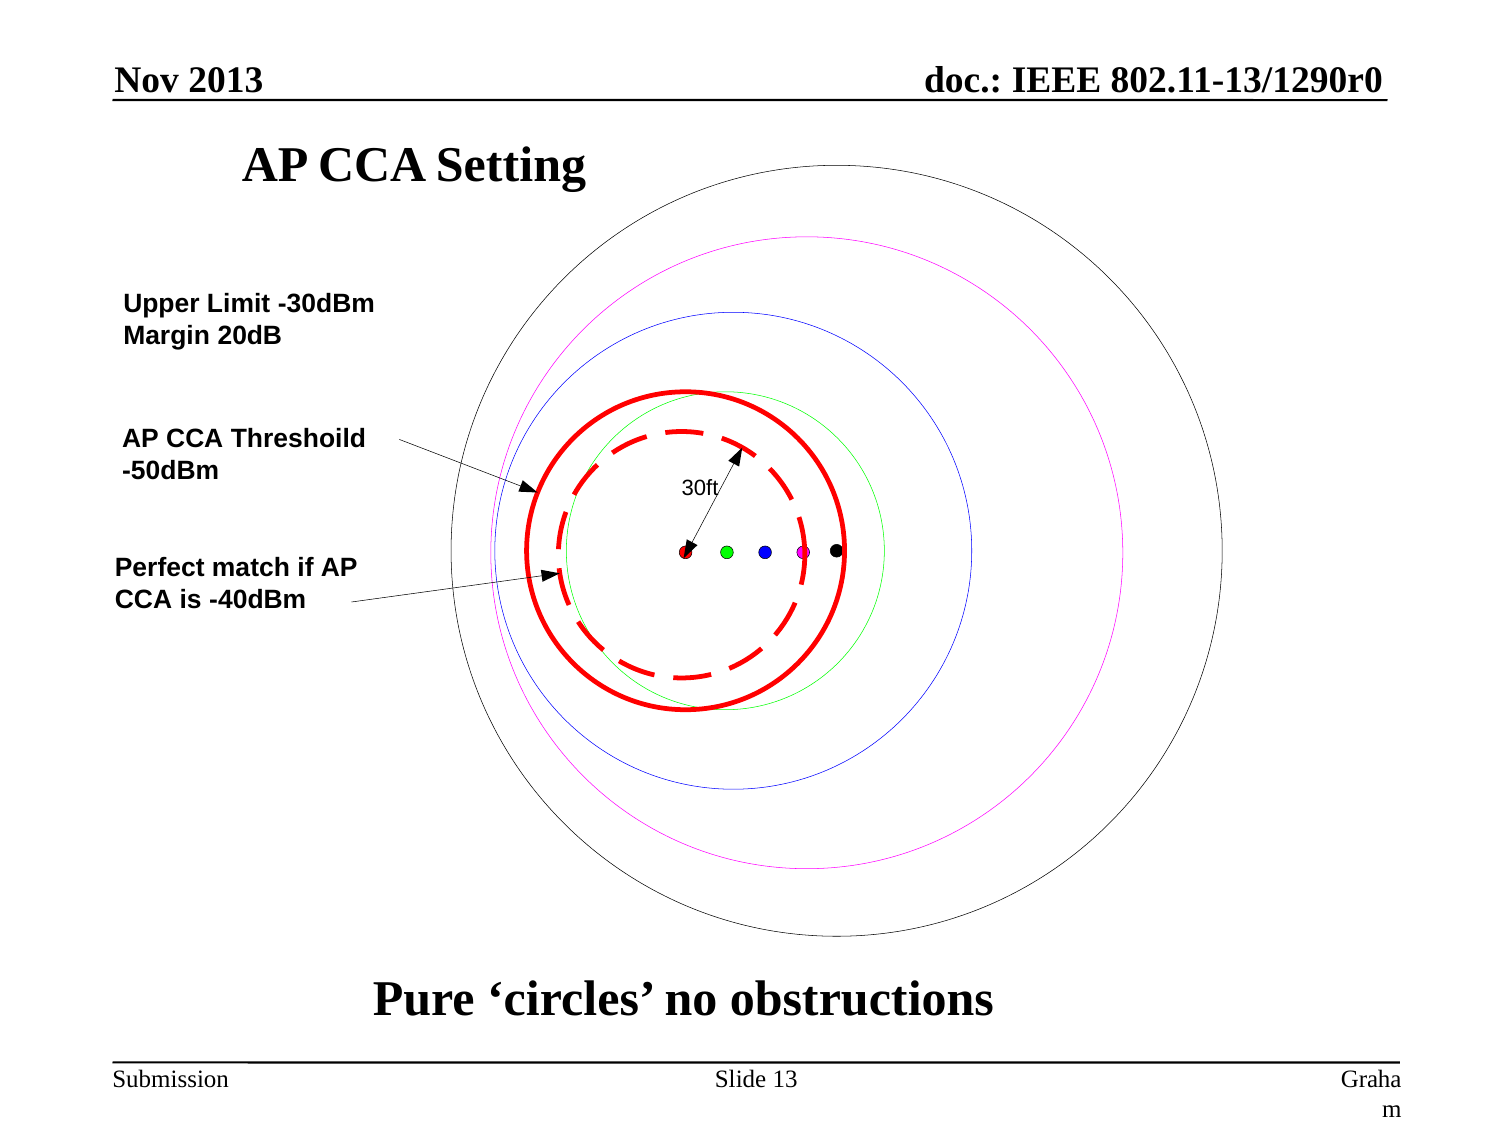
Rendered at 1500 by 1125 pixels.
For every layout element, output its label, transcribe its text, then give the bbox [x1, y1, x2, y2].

slide_number Slide 13 [712, 1061, 800, 1093]
text_box Pure ‘circles’ no obstructions [358, 958, 1010, 1033]
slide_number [114, 54, 286, 101]
picture [112, 162, 1226, 940]
text_box AP CCA Setting [227, 124, 602, 160]
footer Graham Smith, DSP Group [1324, 1061, 1402, 1093]
